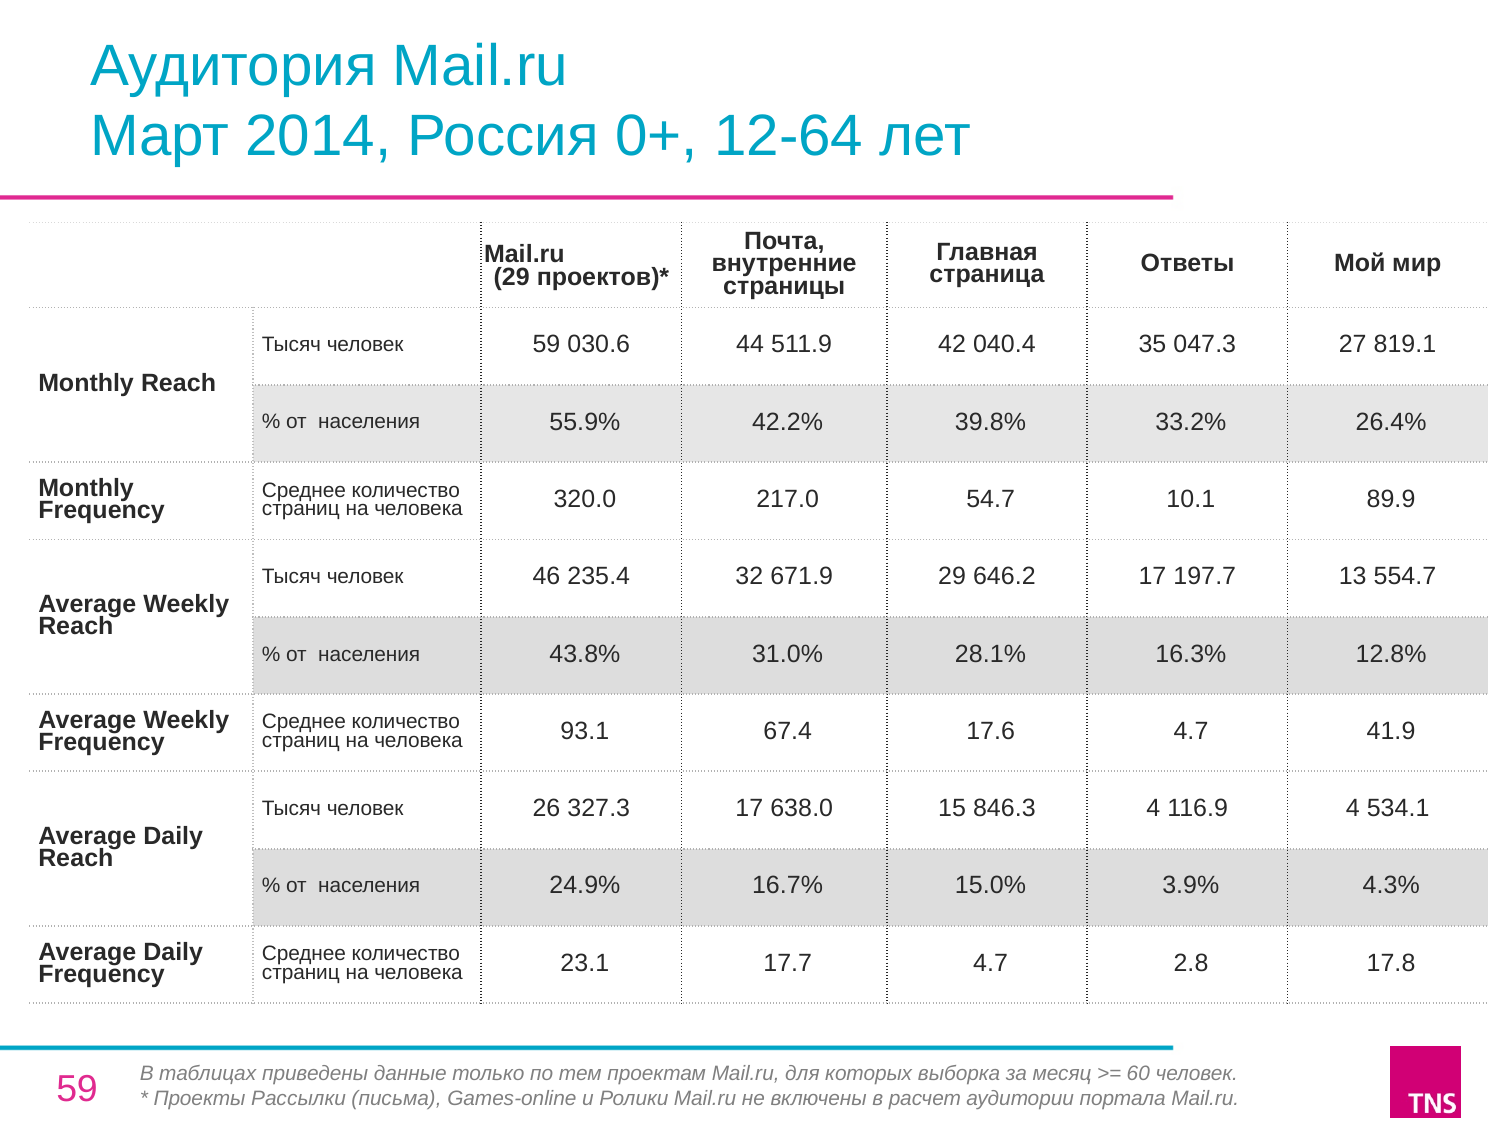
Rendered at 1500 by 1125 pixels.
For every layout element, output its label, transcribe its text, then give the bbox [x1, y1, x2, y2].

table_cell 217.0 [682, 462, 887, 539]
table_cell 89.9 [1288, 462, 1488, 539]
table_cell % от населения [253, 617, 481, 694]
table_cell 17 638.0 [682, 771, 887, 849]
table_cell 67.4 [682, 694, 887, 771]
table_cell 35 047.3 [1087, 308, 1288, 385]
table_cell 17.8 [1288, 926, 1488, 1003]
table_header Главная страница [887, 223, 1087, 308]
table_cell 4.7 [887, 926, 1087, 1003]
table_cell 4.7 [1087, 694, 1288, 771]
table_cell 4 116.9 [1087, 771, 1288, 849]
table_cell 17.6 [887, 694, 1087, 771]
text_box В таблицах приведены данные только по тем проектам Mail.ru, для которых выборка за месяц >= 60 человек. * Проекты Рассылки (письма), Games-online и Ролики Mail.ru не включены в расчет аудитории портала Mail.ru. [124, 1052, 1463, 1117]
table_cell 15 846.3 [887, 771, 1087, 849]
table_cell 46 235.4 [481, 539, 682, 617]
table_cell Monthly Reach [29, 308, 253, 462]
table_cell 32 671.9 [682, 539, 887, 617]
picture [0, 0, 1500, 1125]
table_cell 59 030.6 [481, 308, 682, 385]
table_cell 10.1 [1087, 462, 1288, 539]
table_cell 16.3% [1087, 617, 1288, 694]
table_cell 2.8 [1087, 926, 1288, 1003]
table_cell 43.8% [481, 617, 682, 694]
table_cell 17 197.7 [1087, 539, 1288, 617]
table_cell 12.8% [1288, 617, 1488, 694]
table_cell 26 327.3 [481, 771, 682, 849]
table_cell 24.9% [481, 849, 682, 926]
table_cell 41.9 [1288, 694, 1488, 771]
table_cell 28.1% [887, 617, 1087, 694]
table_cell % от населения [253, 385, 481, 462]
table_cell % от населения [253, 849, 481, 926]
table_cell 16.7% [682, 849, 887, 926]
table_header Mail.ru (29 проектов)* [481, 223, 682, 308]
table_cell Тысяч человек [253, 771, 481, 849]
table_cell Среднее количество страниц на человека [253, 926, 481, 1003]
table_cell 29 646.2 [887, 539, 1087, 617]
table_header Почта, внутренние страницы [682, 223, 887, 308]
table_cell Тысяч человек [253, 308, 481, 385]
table_cell Average Daily Frequency [29, 926, 253, 1003]
table_cell Average Daily Reach [29, 771, 253, 926]
table_cell 4 534.1 [1288, 771, 1488, 849]
slide_number 59 [40, 1055, 392, 1125]
table_cell 3.9% [1087, 849, 1288, 926]
table_cell 54.7 [887, 462, 1087, 539]
table_cell 4.3% [1288, 849, 1488, 926]
table_cell 13 554.7 [1288, 539, 1488, 617]
table_cell Monthly Frequency [29, 462, 253, 539]
table_cell 320.0 [481, 462, 682, 539]
table_cell 55.9% [481, 385, 682, 462]
table_cell 15.0% [887, 849, 1087, 926]
table_cell 31.0% [682, 617, 887, 694]
table_cell Среднее количество страниц на человека [253, 462, 481, 539]
table_header Мой мир [1288, 223, 1488, 308]
table_cell 44 511.9 [682, 308, 887, 385]
table_header Ответы [1087, 223, 1288, 308]
table_cell 26.4% [1288, 385, 1488, 462]
table_cell Тысяч человек [253, 539, 481, 617]
table_cell 42 040.4 [887, 308, 1087, 385]
table_cell Среднее количество страниц на человека [253, 694, 481, 771]
table_cell Average Weekly Frequency [29, 694, 253, 771]
table_cell Average Weekly Reach [29, 539, 253, 694]
table_cell 42.2% [682, 385, 887, 462]
table_cell 39.8% [887, 385, 1087, 462]
table_cell 93.1 [481, 694, 682, 771]
table_cell 27 819.1 [1288, 308, 1488, 385]
table_cell 17.7 [682, 926, 887, 1003]
title Аудитория Mail.ru Март 2014, Россия 0+, 12-64 лет [74, 8, 1476, 187]
table_header [29, 223, 481, 308]
table_cell 23.1 [481, 926, 682, 1003]
table_cell 33.2% [1087, 385, 1288, 462]
